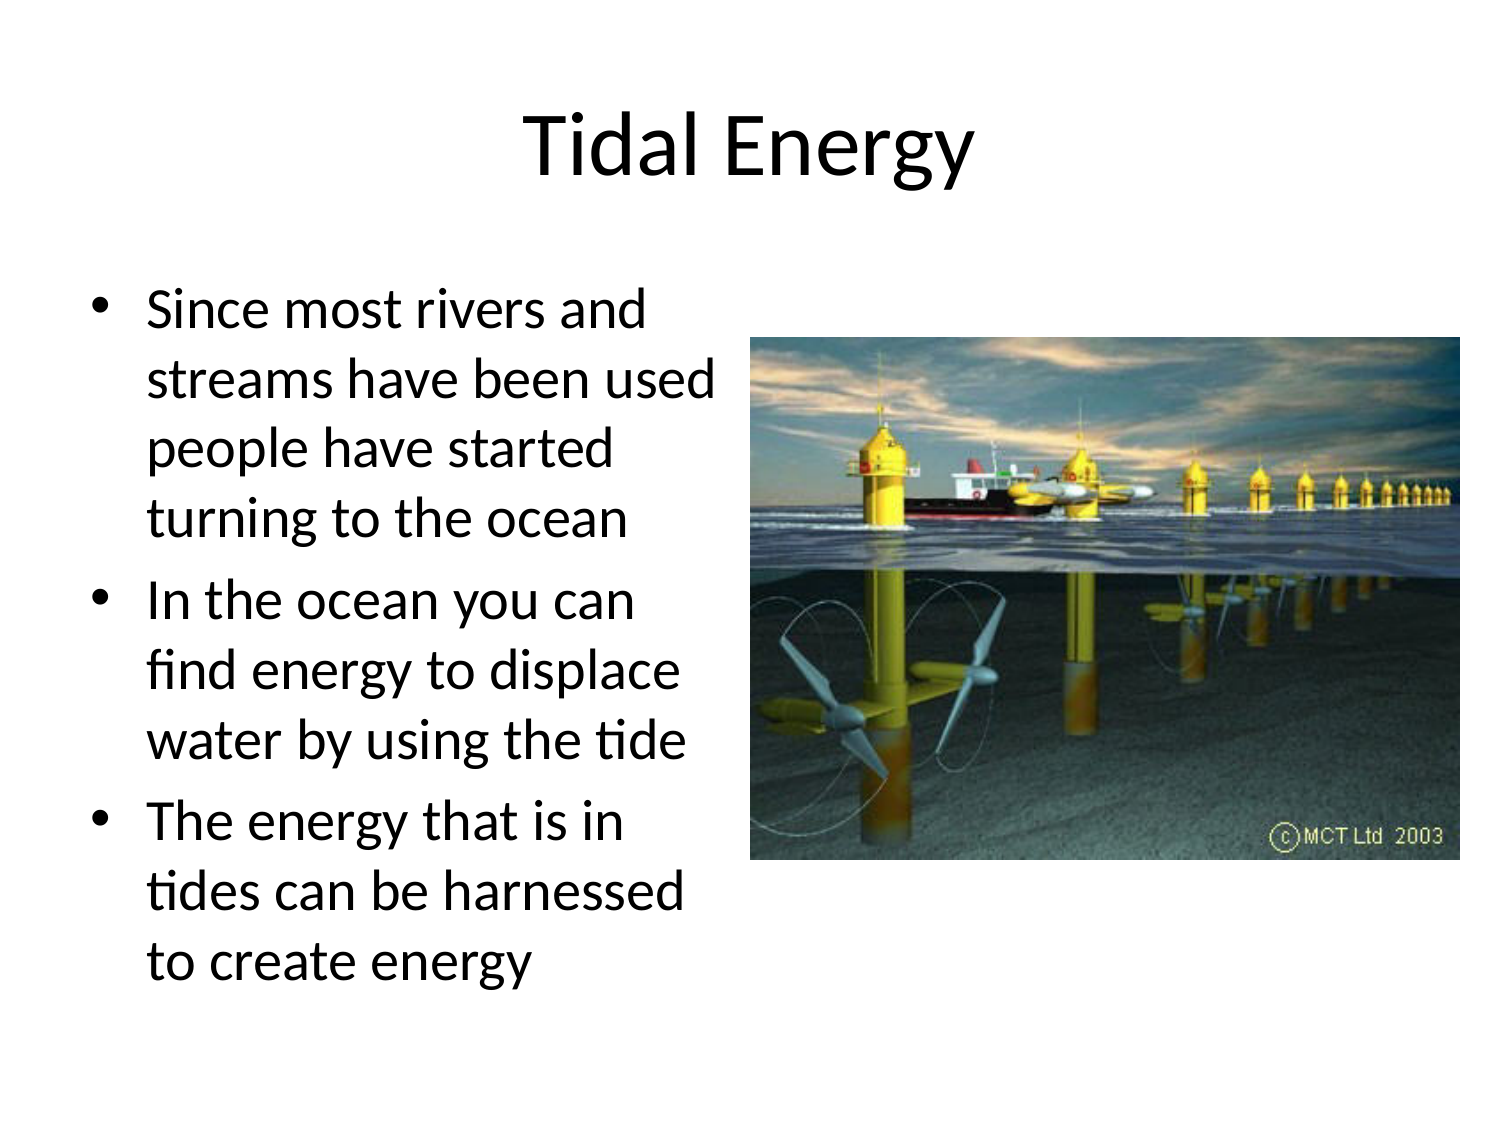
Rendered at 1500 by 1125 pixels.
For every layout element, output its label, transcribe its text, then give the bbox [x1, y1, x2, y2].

picture [749, 337, 1461, 860]
list Since most rivers and streams have been used people have started turning to the ocean In the ocean you can find energy to displace water by using the tide The energy that is in tides can be harnessed to create energy [75, 262, 738, 1005]
title Tidal Energy [75, 45, 1425, 233]
